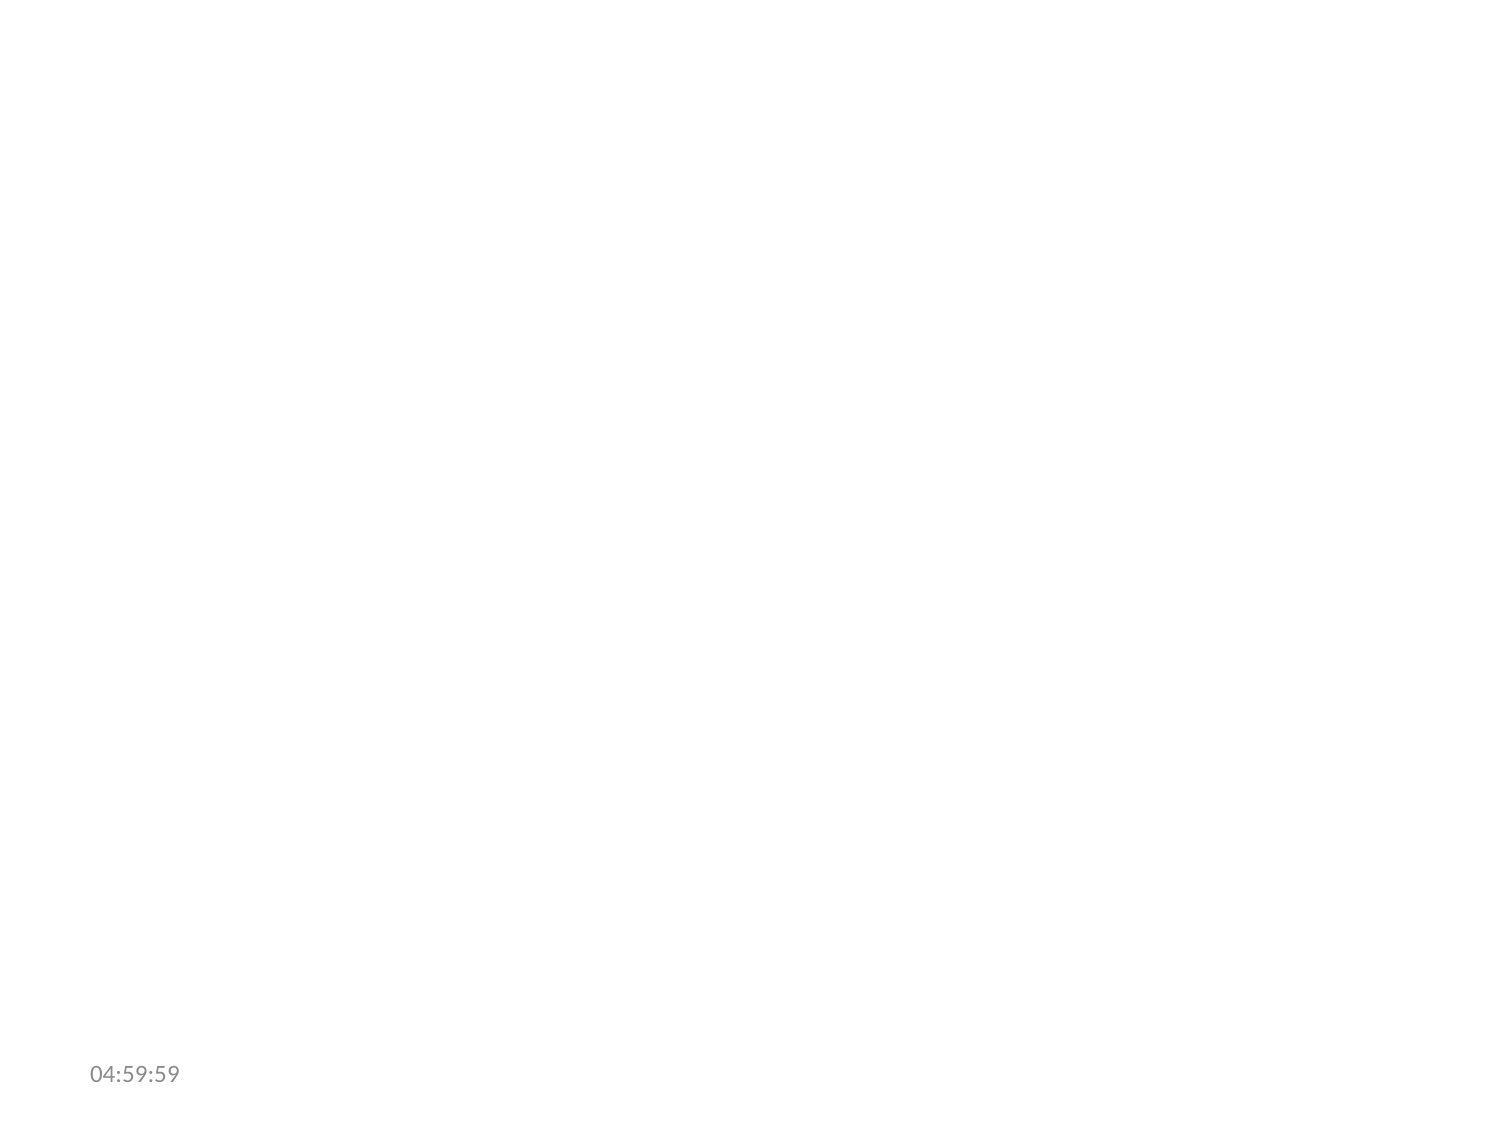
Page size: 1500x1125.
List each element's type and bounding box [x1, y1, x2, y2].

slide_number [75, 1042, 425, 1103]
